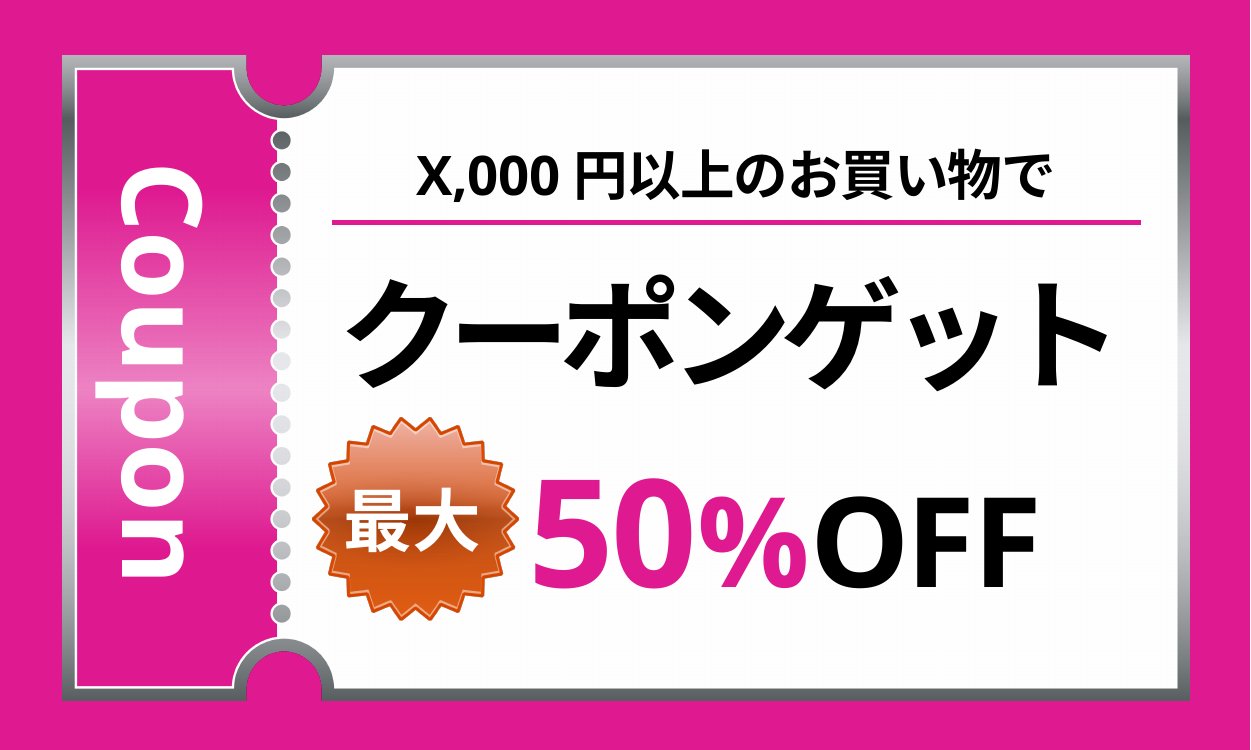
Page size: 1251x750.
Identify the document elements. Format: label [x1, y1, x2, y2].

text_box [0, 0, 1250, 750]
picture [62, 54, 1190, 702]
